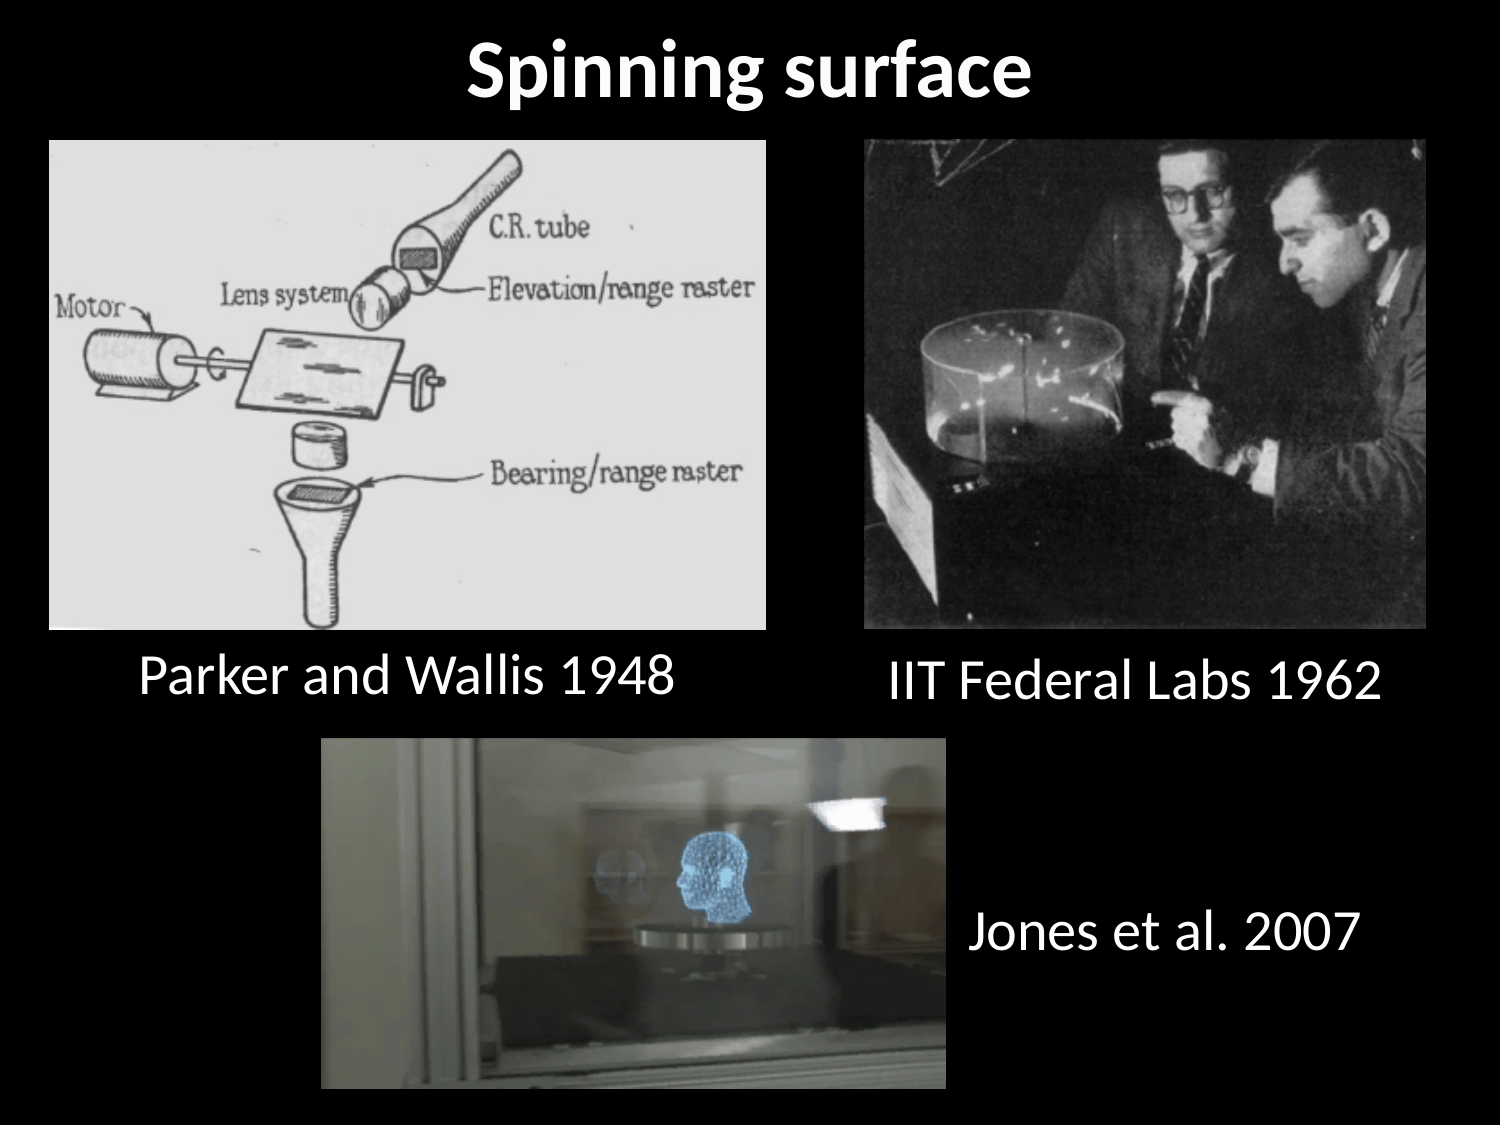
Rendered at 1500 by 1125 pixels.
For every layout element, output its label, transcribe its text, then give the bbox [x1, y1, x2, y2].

picture [864, 138, 1427, 630]
text_box Jones et al. 2007 [953, 868, 1426, 986]
text_box Parker and Wallis 1948 [46, 634, 769, 713]
text_box IIT Federal Labs 1962 [831, 630, 1440, 723]
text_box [320, 737, 947, 1090]
title Spinning surface [0, 0, 1500, 129]
picture [48, 140, 766, 630]
